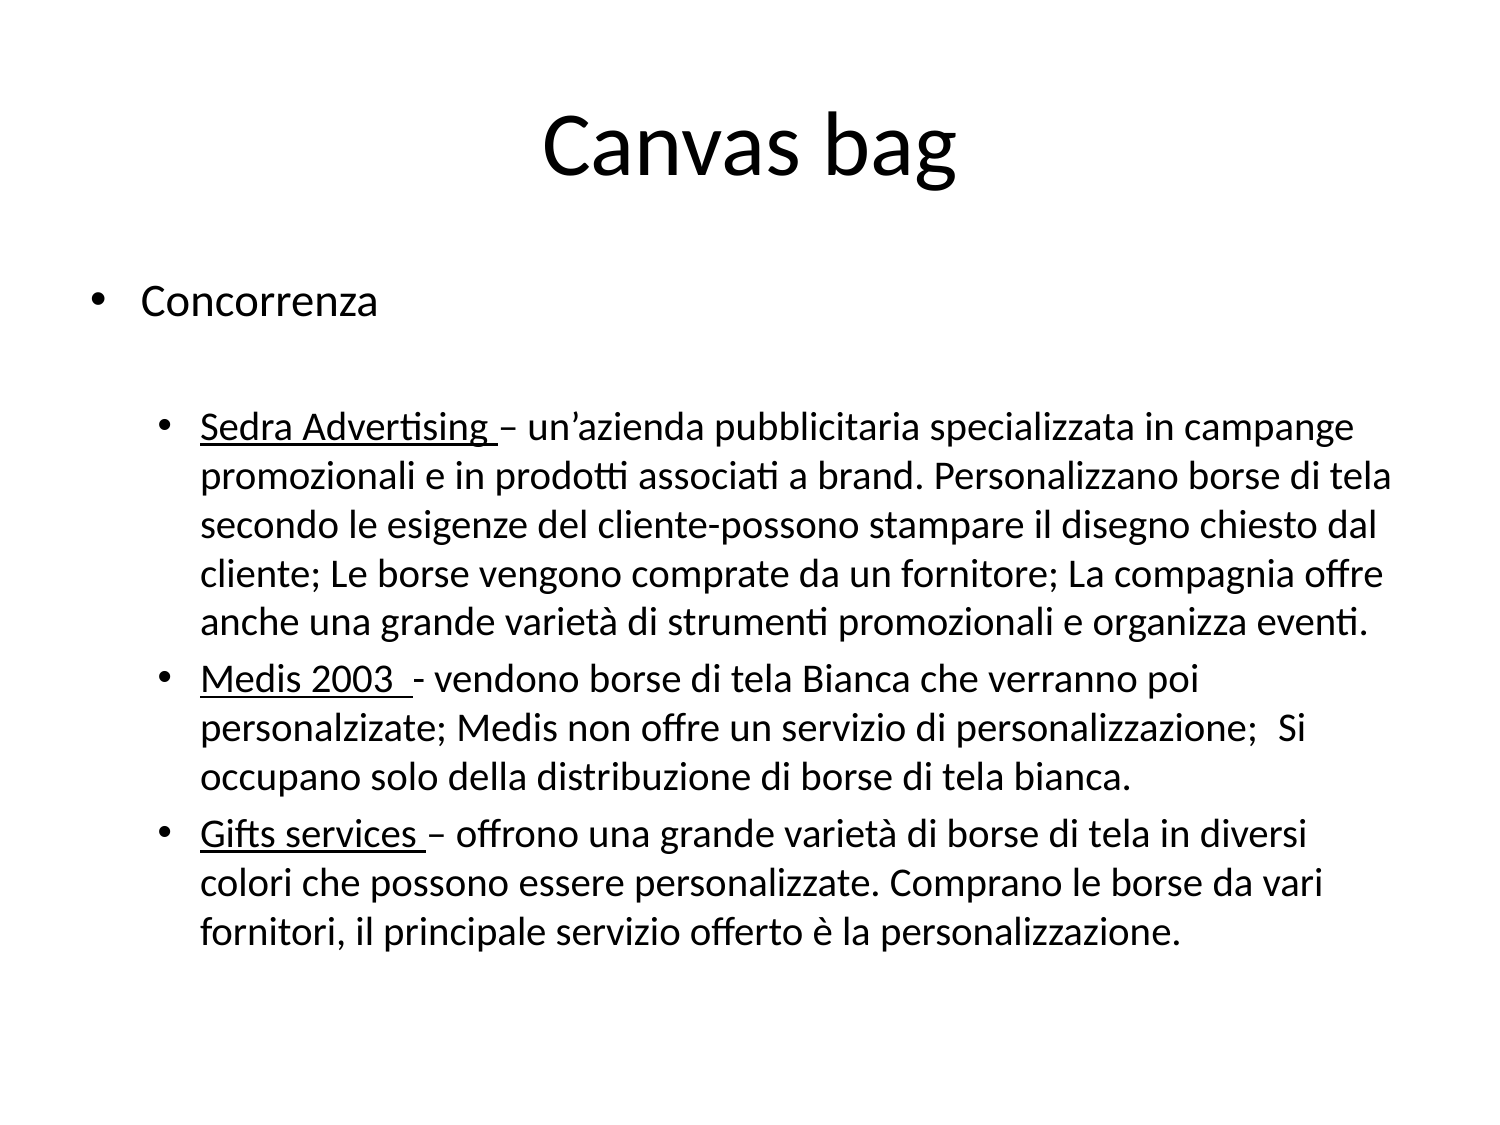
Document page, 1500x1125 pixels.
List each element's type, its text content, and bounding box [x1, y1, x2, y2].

title Canvas bag [75, 45, 1425, 233]
list Concorrenza Sedra Advertising – un’azienda pubblicitaria specializzata in campange promozionali e in prodotti associati a brand. Personalizzano borse di tela secondo le esigenze del cliente-possono stampare il disegno chiesto dal cliente; Le borse vengono comprate da un fornitore; La compagnia offre anche una grande varietà di strumenti promozionali e organizza eventi. Medis 2003 - vendono borse di tela Bianca che verranno poi personalzizate; Medis non offre un servizio di personalizzazione; Si occupano solo della distribuzione di borse di tela bianca. Gifts services – offrono una grande varietà di borse di tela in diversi colori che possono essere personalizzate. Comprano le borse da vari fornitori, il principale servizio offerto è la personalizzazione. [75, 262, 1425, 1005]
